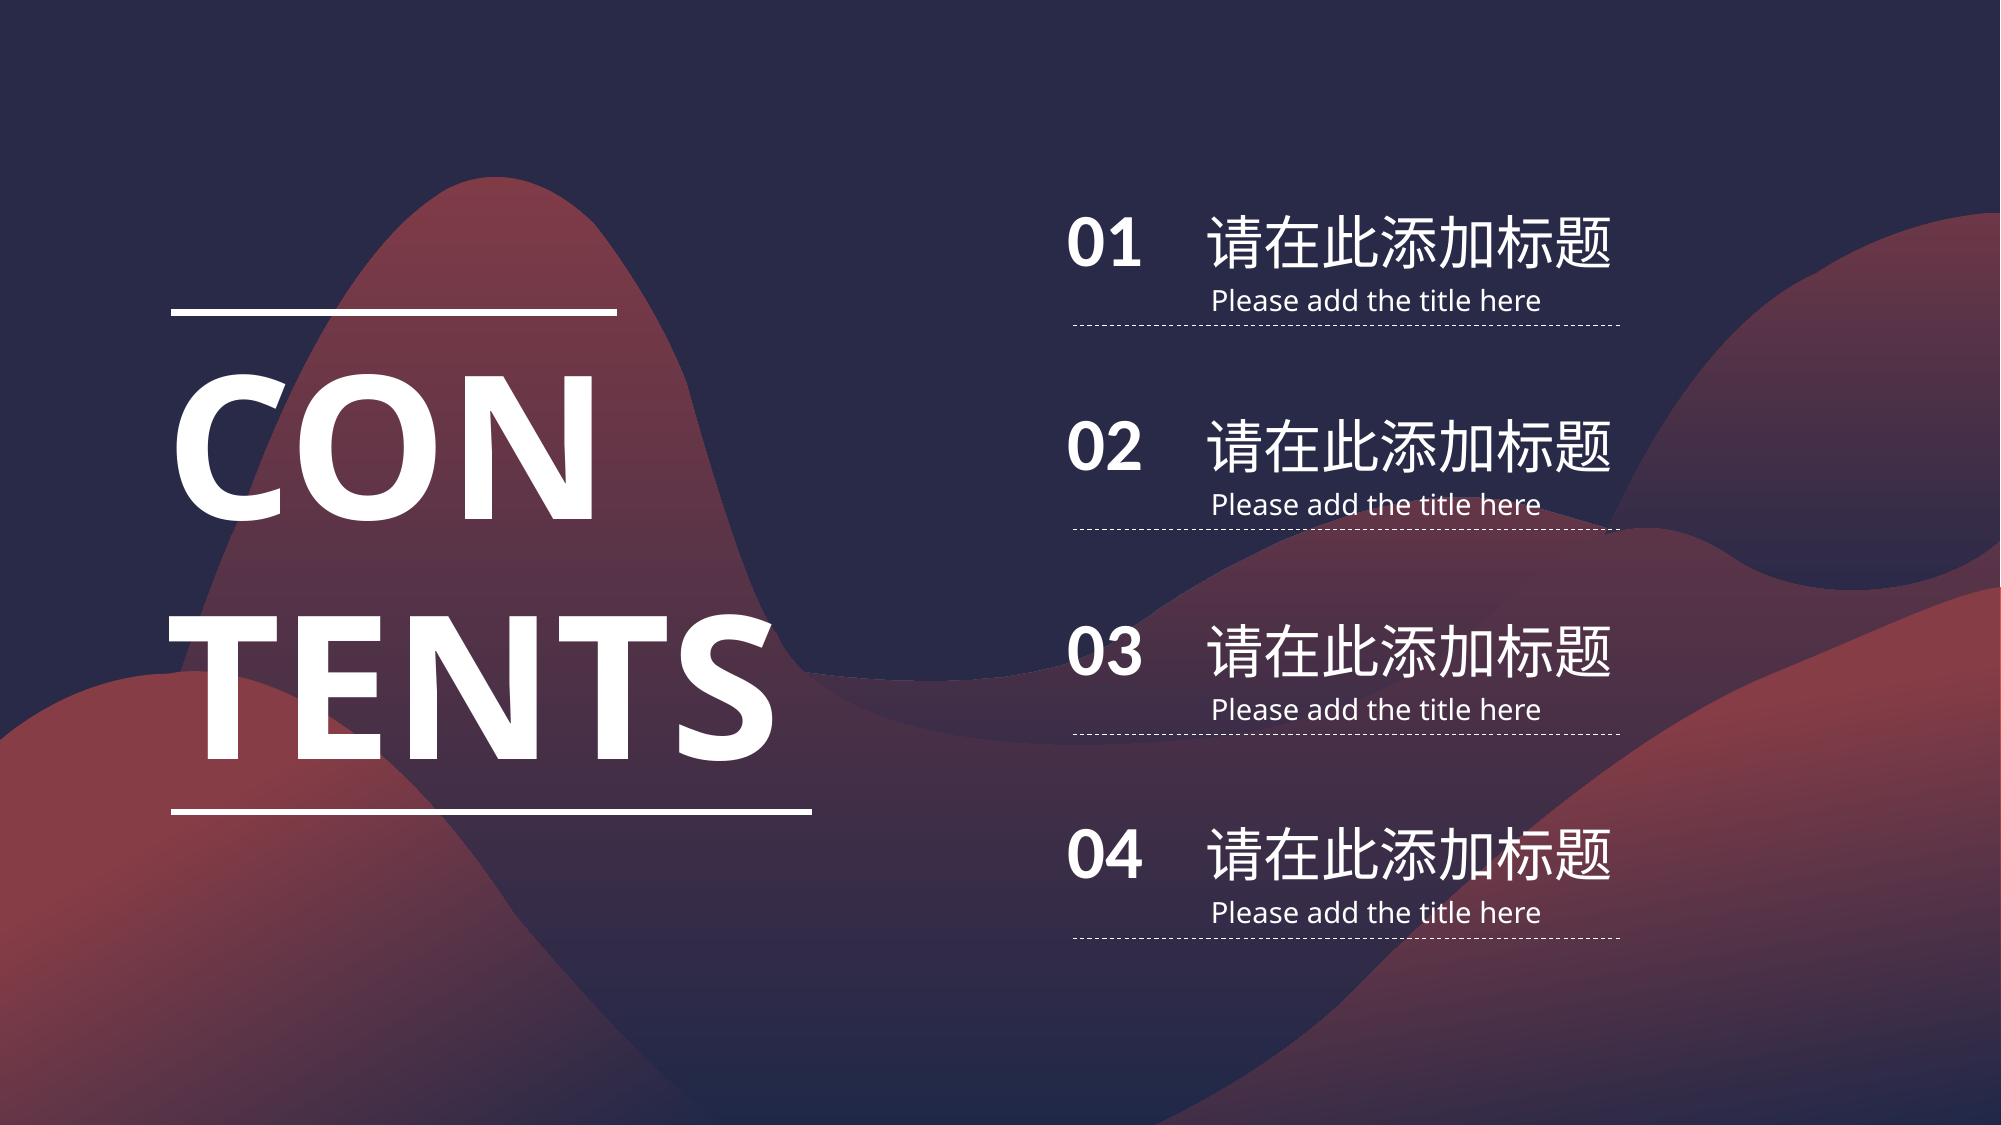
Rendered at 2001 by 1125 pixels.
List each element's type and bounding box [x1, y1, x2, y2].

text_box [150, 312, 844, 813]
text_box [1051, 388, 1666, 530]
text_box [1051, 592, 1666, 735]
text_box [1051, 184, 1666, 326]
text_box [0, 0, 2000, 1125]
text_box [1051, 796, 1666, 939]
